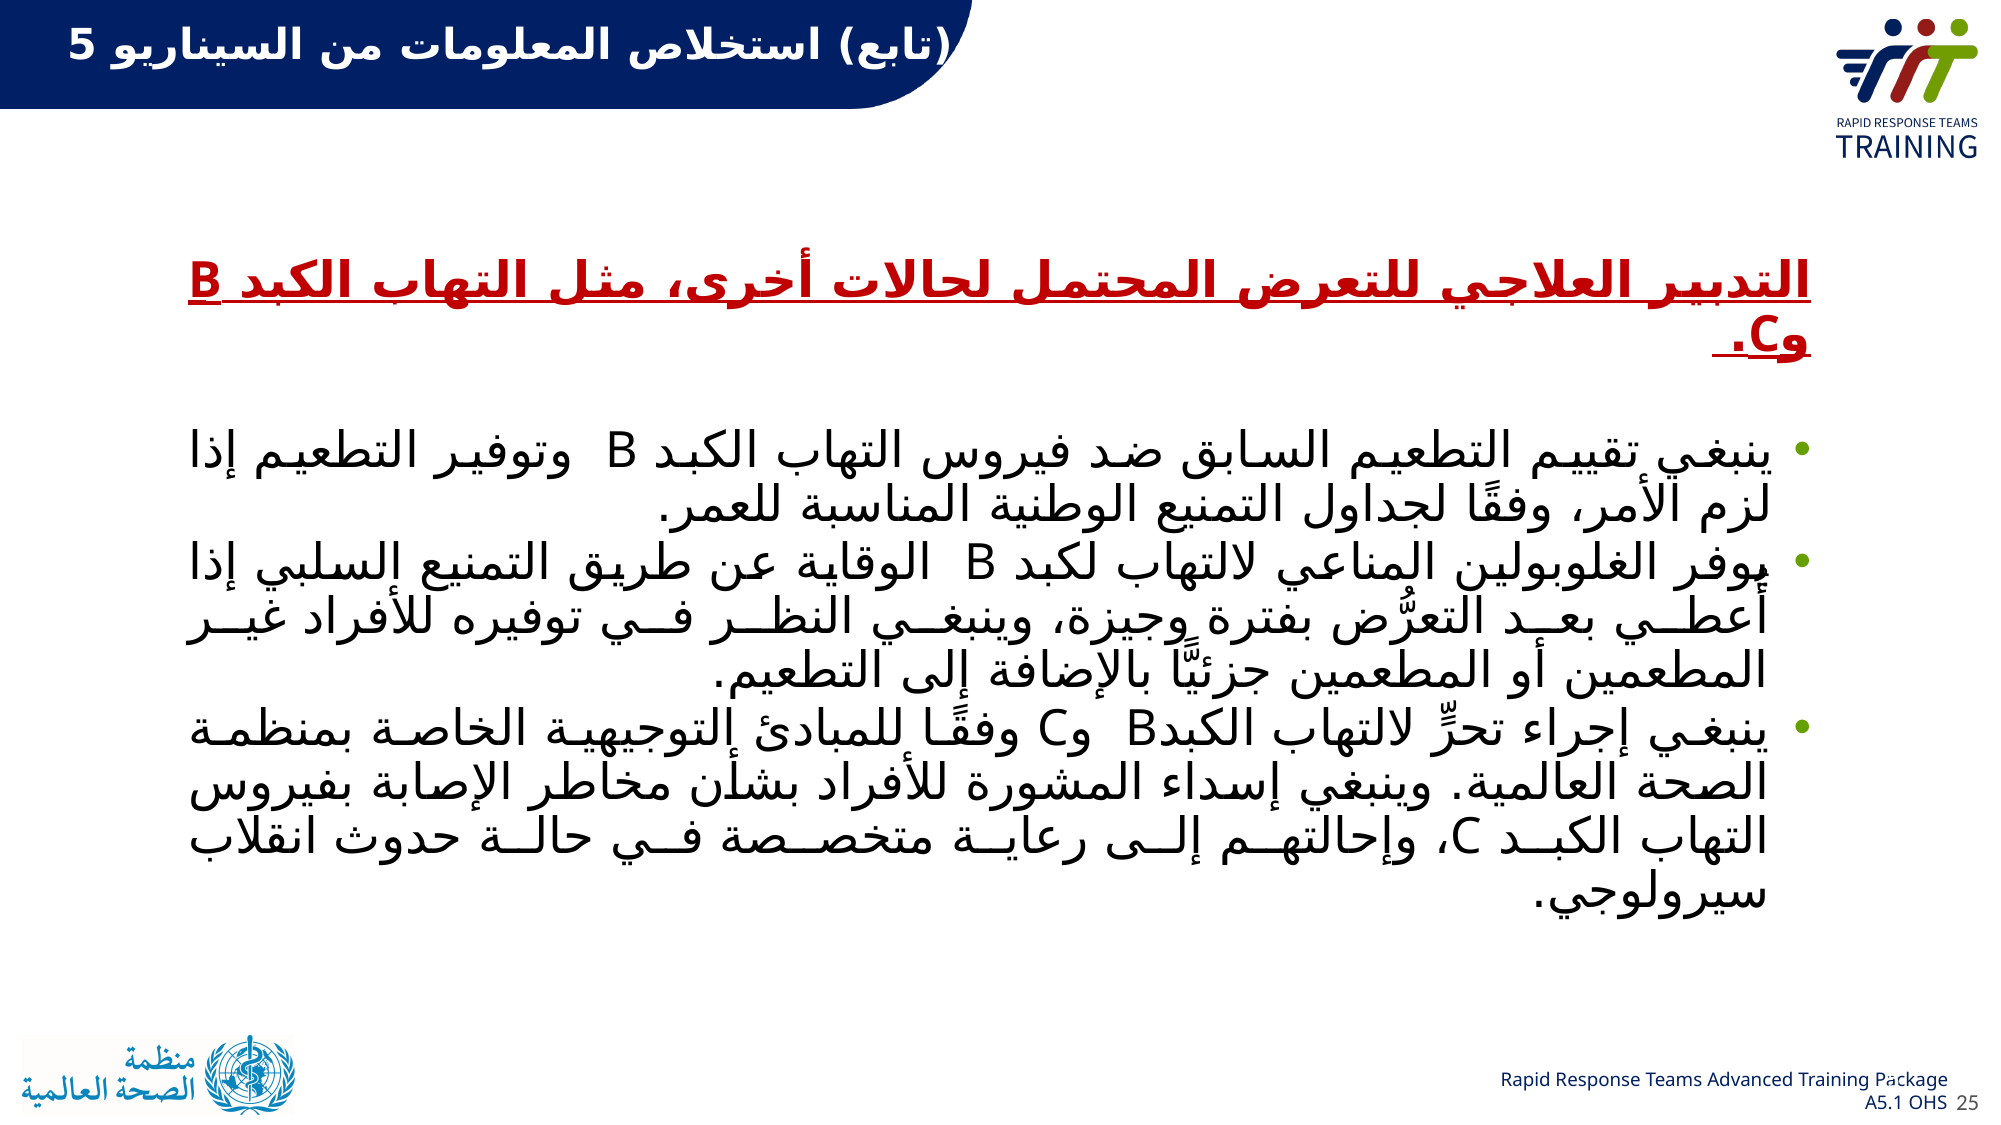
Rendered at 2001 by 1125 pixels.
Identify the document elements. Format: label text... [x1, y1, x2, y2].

picture [252, 1050, 258, 1059]
picture [22, 1035, 295, 1115]
picture [1835, 19, 1978, 167]
title (تابع) استخلاص المعلومات من السيناريو 5 [48, 0, 963, 100]
list التدبير العلاجي للتعرض المحتمل لحالات أخرى، مثل التهاب الكبد B وC. ينبغي تقييم التطعيم السابق ضد فيروس التهاب الكبد B وتوفير التطعيم إذا لزم الأمر، وفقًا لجداول التمنيع الوطنية المناسبة للعمر. يوفر الغلوبولين المناعي لالتهاب لكبد B الوقاية عن طريق التمنيع السلبي إذا أُعطي بعد التعرُّض بفترة وجيزة، وينبغي النظر في توفيره للأفراد غير المطعمين أو المطعمين جزئيًّا بالإضافة إلى التطعيم. ينبغي إجراء تحرٍّ لالتهاب الكبدB وC وفقًا للمبادئ التوجيهية الخاصة بمنظمة الصحة العالمية. وينبغي إسداء المشورة للأفراد بشأن مخاطر الإصابة بفيروس التهاب الكبد C، وإحالتهم إلى رعاية متخصصة في حالة حدوث انقلاب سيرولوجي. [180, 246, 1820, 1011]
slide_number 25 [1882, 1037, 1922, 1082]
picture [0, 0, 973, 109]
